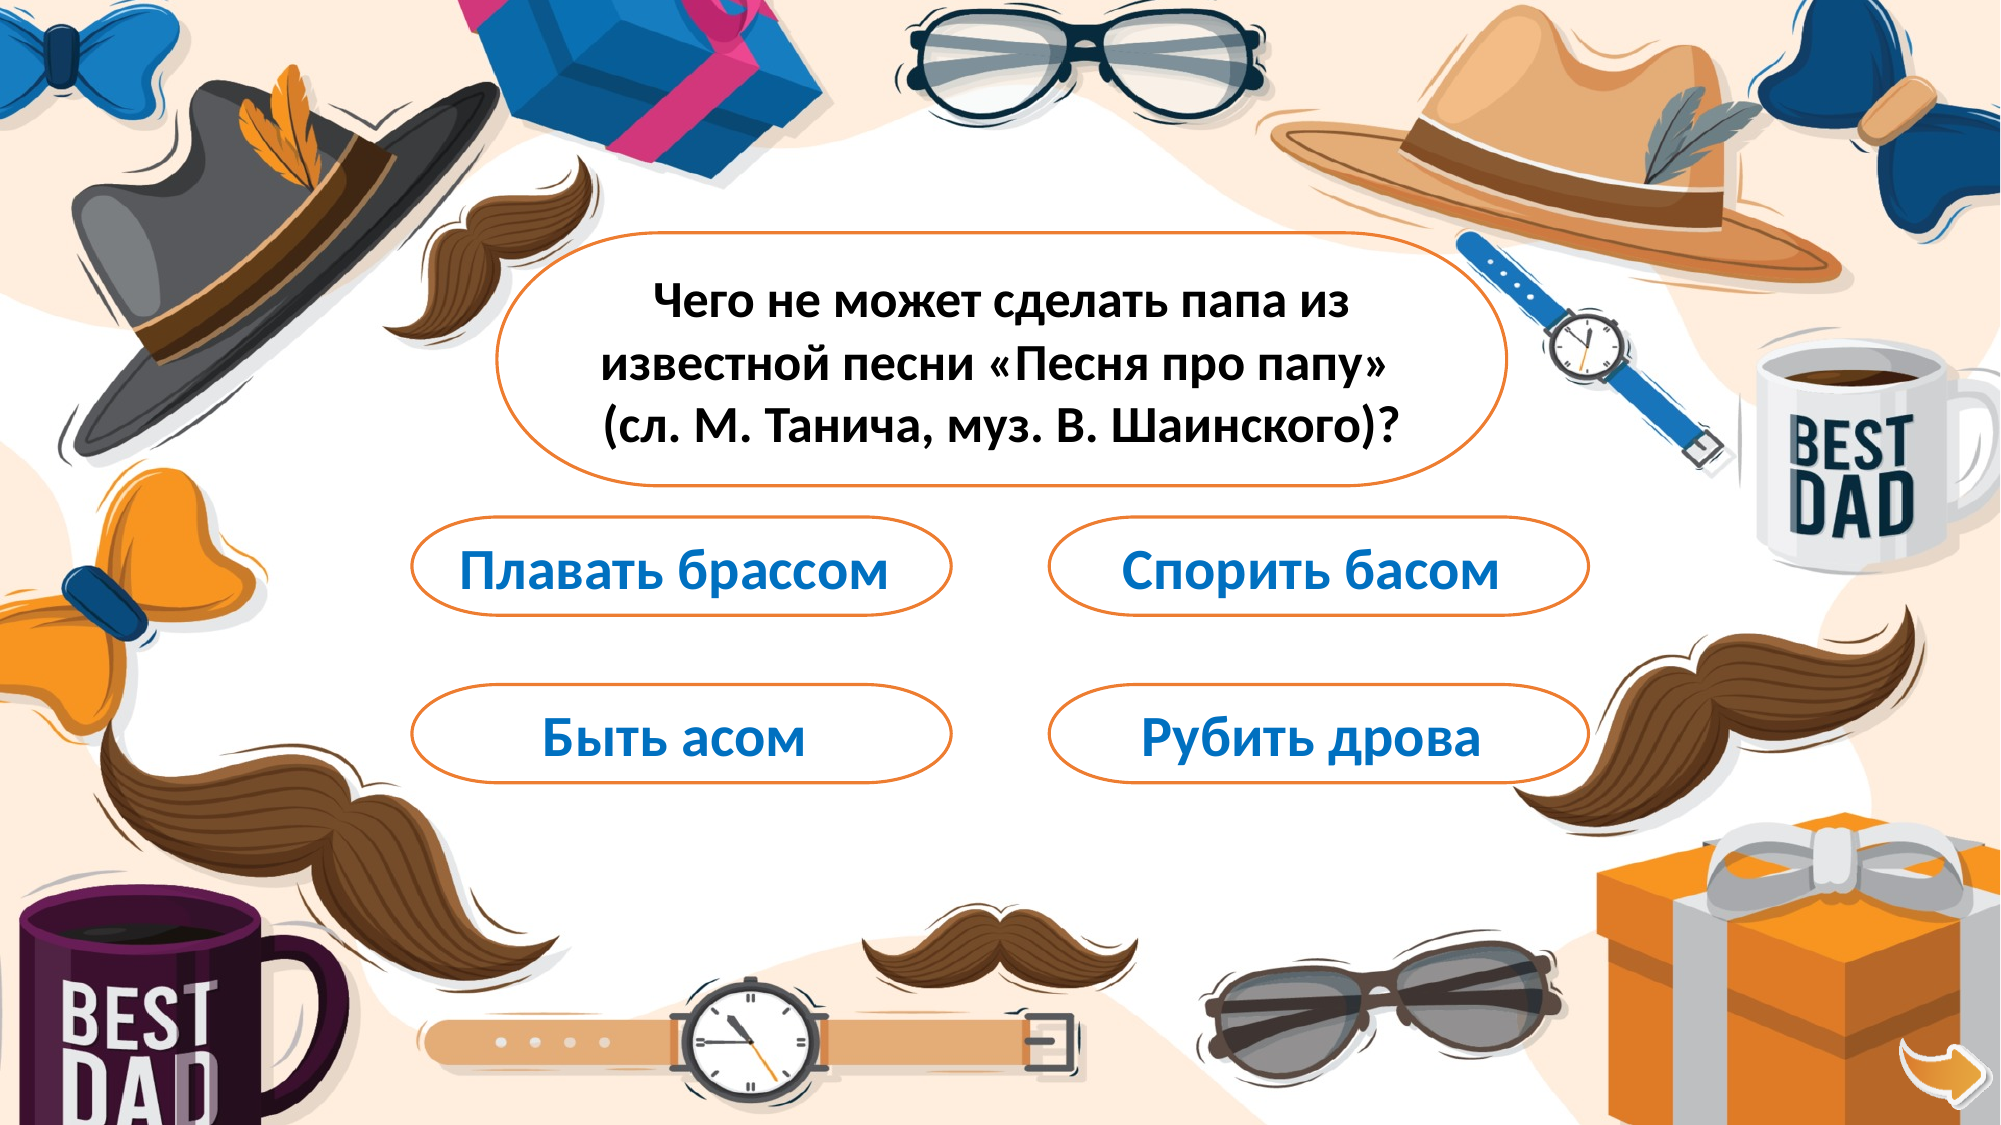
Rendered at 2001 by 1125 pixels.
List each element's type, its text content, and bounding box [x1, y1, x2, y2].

text_box Чего не может сделать папа из известной песни «Песня про папу» (сл. М. Танича, муз. В. Шаинского)? [495, 231, 1508, 487]
text_box Быть асом [410, 683, 953, 784]
picture [0, 0, 2001, 1125]
text_box Спорить басом [1048, 515, 1590, 617]
text_box Рубить дрова [1048, 683, 1590, 784]
text_box Плавать брассом [410, 515, 953, 617]
